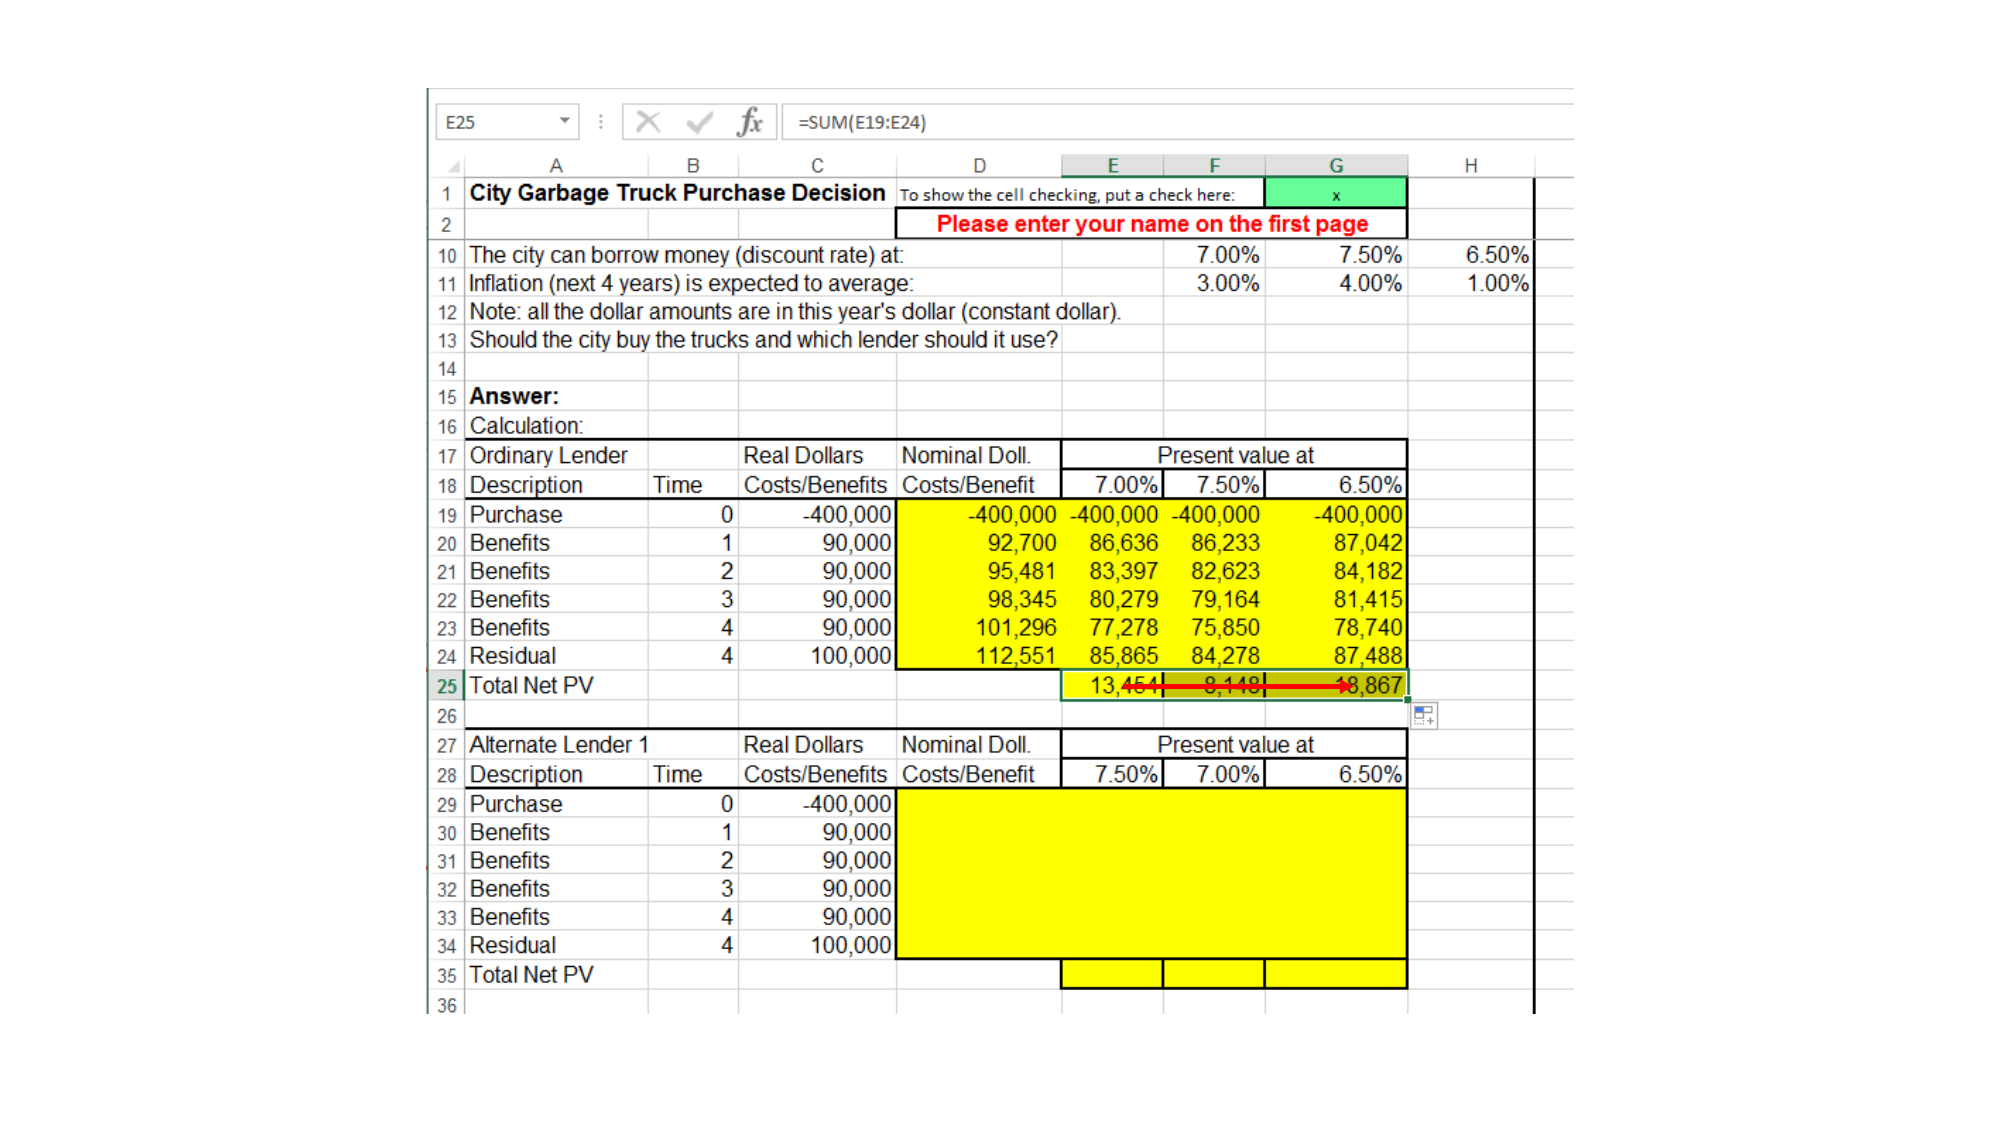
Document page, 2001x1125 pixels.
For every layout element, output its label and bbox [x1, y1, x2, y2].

list [426, 88, 1574, 1014]
